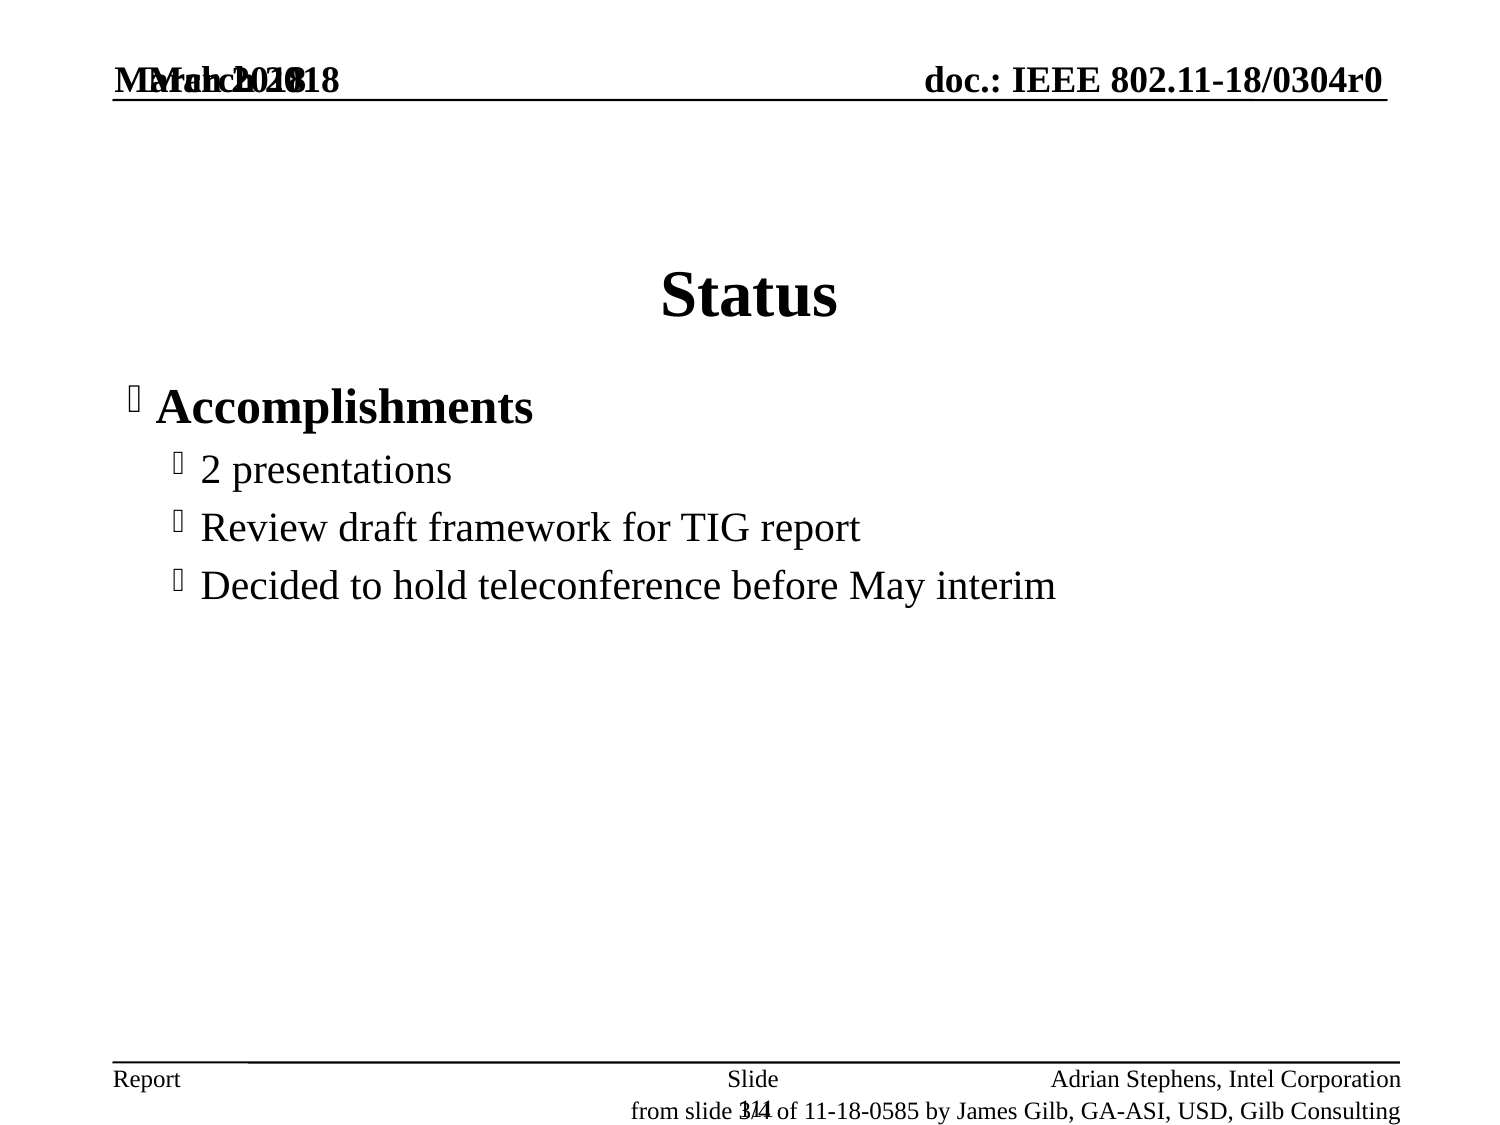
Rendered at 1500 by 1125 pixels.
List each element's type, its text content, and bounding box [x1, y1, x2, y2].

text_box from slide 3/4 of 11-18-0585 by James Gilb, GA-ASI, USD, Gilb Consulting [343, 1087, 1417, 1125]
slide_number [114, 54, 374, 101]
title Status [112, 224, 1387, 356]
footer Adrian Stephens, Intel Corporation [952, 1061, 1402, 1087]
list Accomplishments 2 presentations Review draft framework for TIG report Decided to hold teleconference before May interim [112, 365, 1387, 929]
slide_number Slide 111 [711, 1061, 801, 1093]
